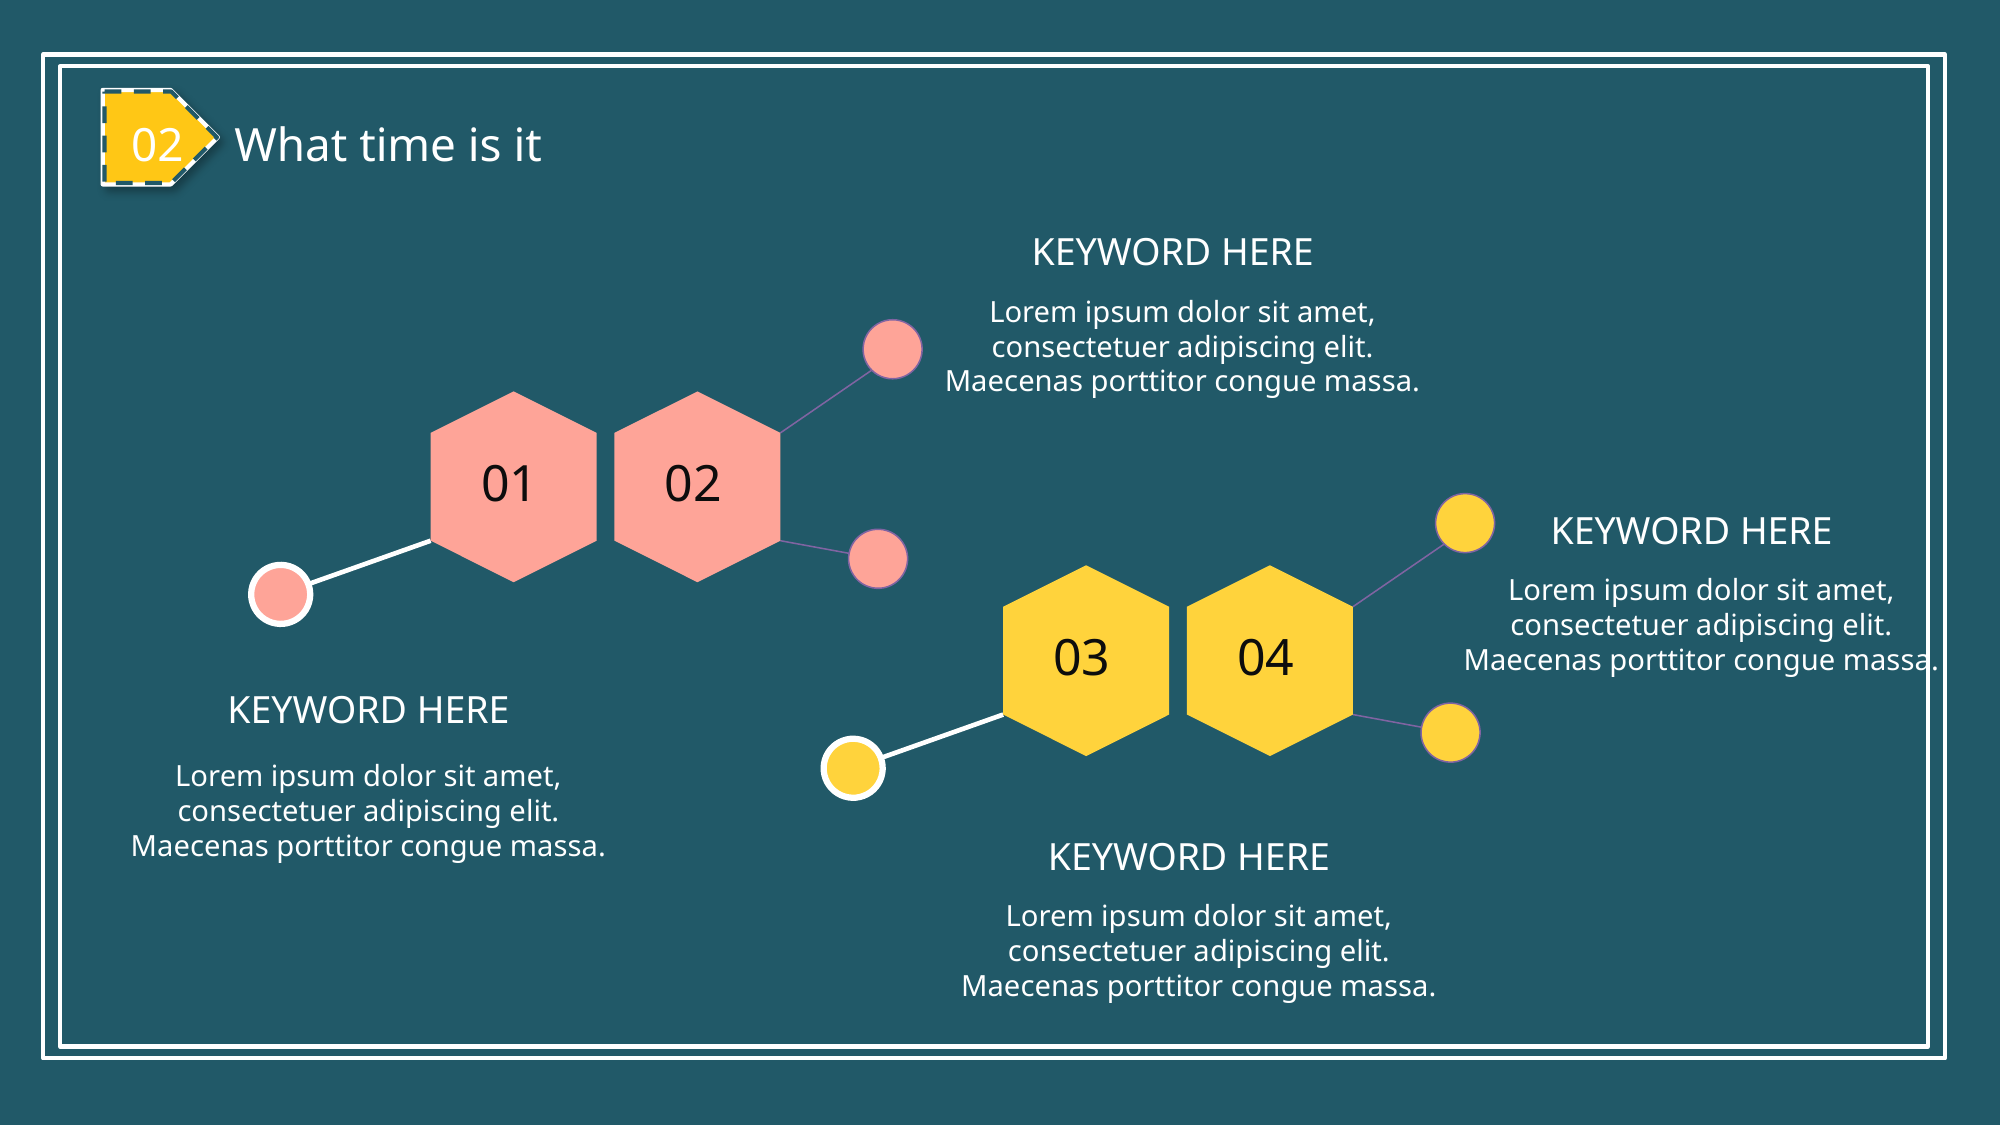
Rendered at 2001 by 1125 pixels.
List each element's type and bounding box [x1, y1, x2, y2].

text_box [895, 825, 1483, 1012]
text_box [100, 89, 717, 185]
text_box [75, 677, 662, 872]
text_box [879, 220, 1466, 407]
text_box [250, 319, 923, 625]
text_box [823, 493, 1495, 798]
text_box [1398, 499, 1985, 686]
